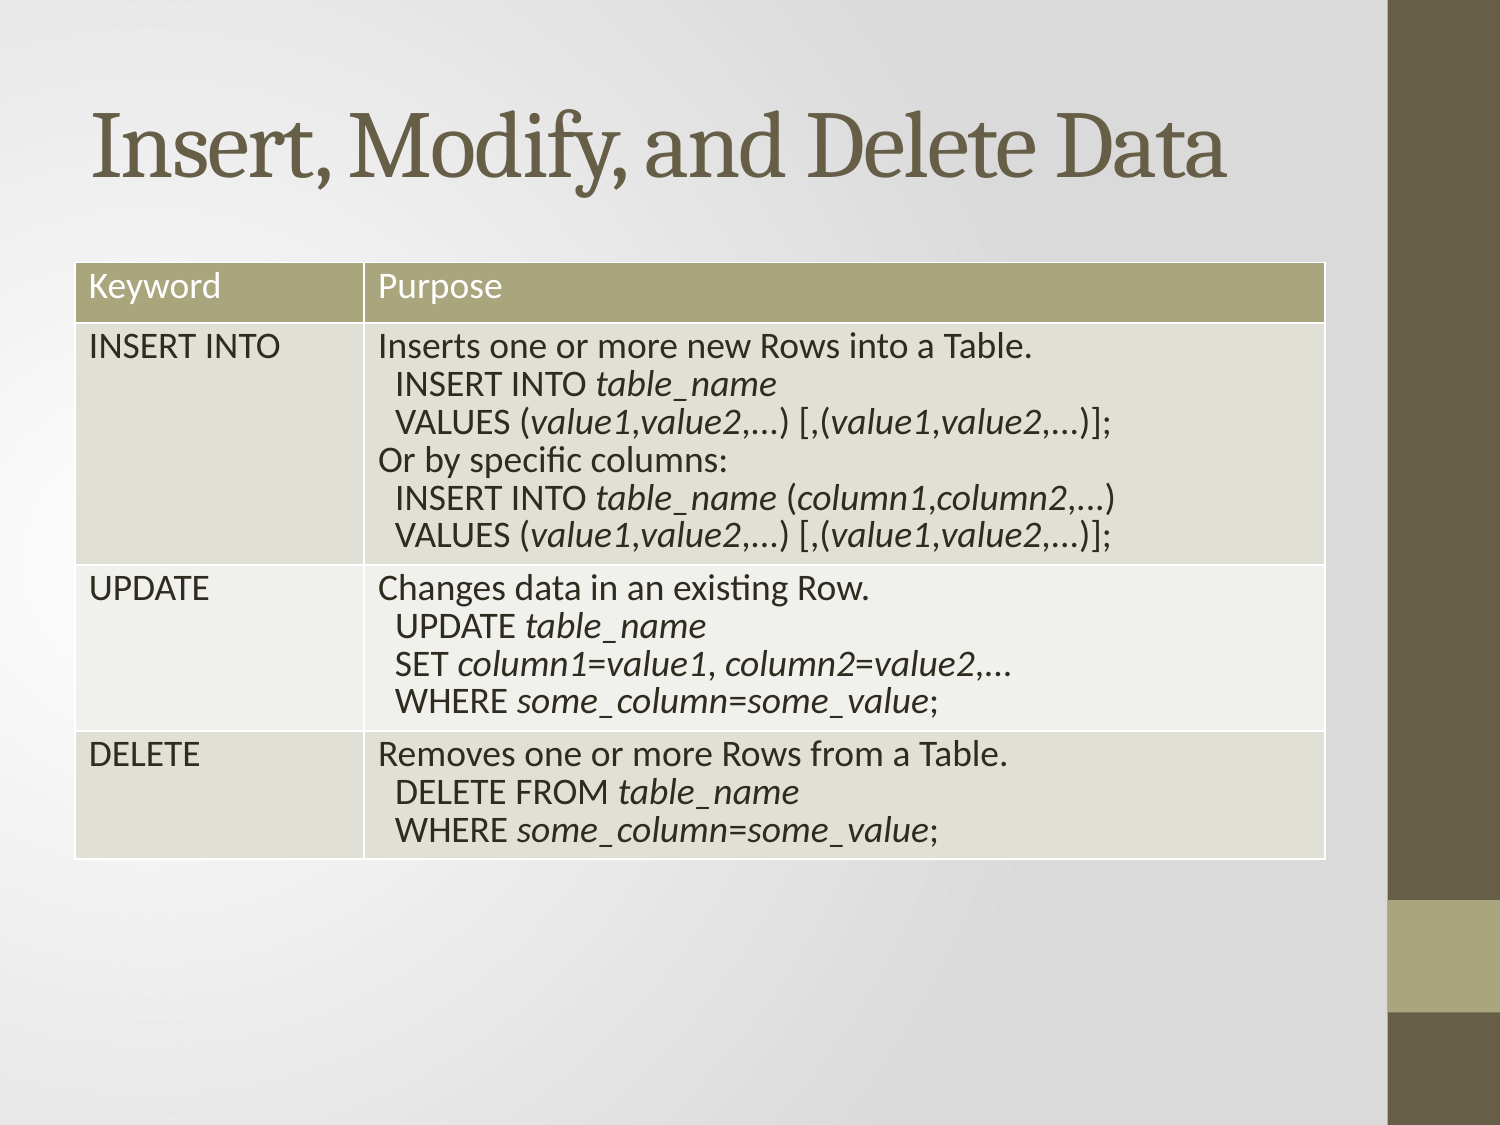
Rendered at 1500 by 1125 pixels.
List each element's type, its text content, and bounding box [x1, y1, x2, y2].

table_cell Removes one or more Rows from a Table. DELETE FROM table_name WHERE some_column=some_value; [365, 732, 1324, 858]
table_header Purpose [365, 263, 1324, 322]
table_cell INSERT INTO [76, 324, 363, 564]
title Insert, Modify, and Delete Data [75, 45, 1325, 233]
table_cell Changes data in an existing Row. UPDATE table_name SET column1=value1, column2=value2,... WHERE some_column=some_value; [365, 566, 1324, 730]
table_cell Inserts one or more new Rows into a Table. INSERT INTO table_name VALUES (value1,value2,...) [,(value1,value2,...)]; Or by specific columns: INSERT INTO table_name (column1,column2,...) VALUES (value1,value2,...) [,(value1,value2,...)]; [365, 324, 1324, 564]
table_header Keyword [76, 263, 363, 322]
table_cell UPDATE [76, 566, 363, 730]
table_cell DELETE [76, 732, 363, 858]
